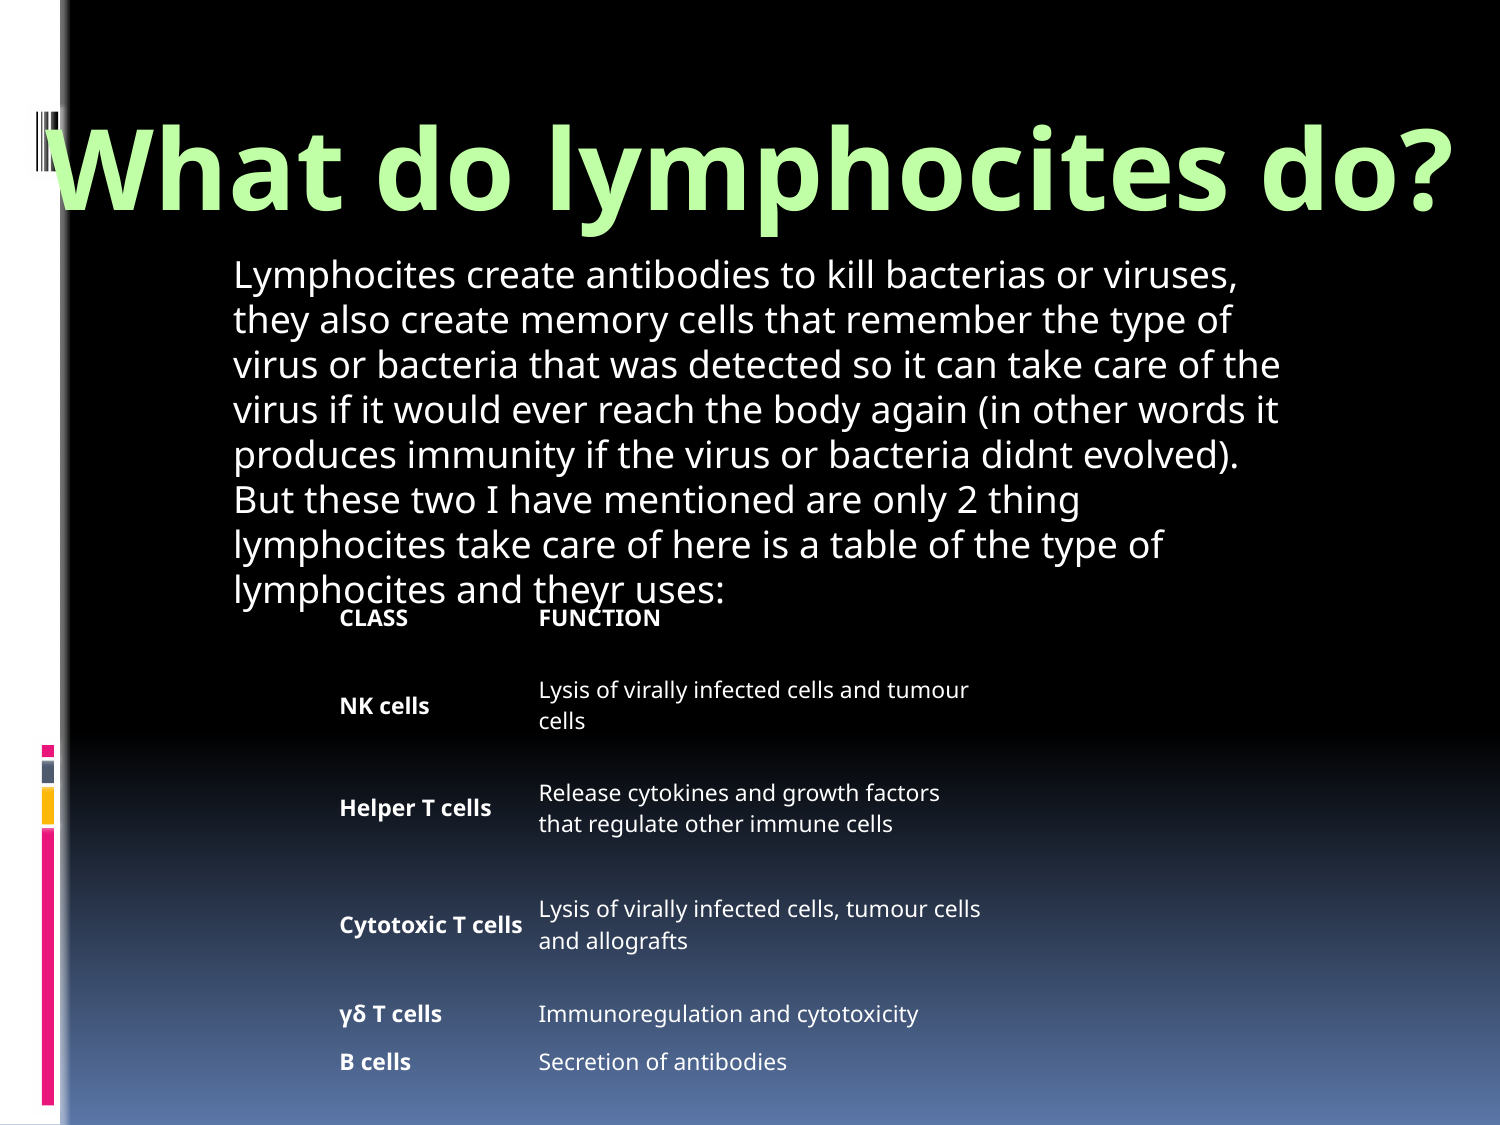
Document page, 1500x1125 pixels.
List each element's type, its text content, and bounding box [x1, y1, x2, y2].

table_cell Cytotoxic T cells [337, 866, 536, 983]
table_cell Release cytokines and growth factors that regulate other immune cells [536, 750, 986, 866]
table_cell γδ T cells [337, 983, 536, 1043]
table_header FUNCTION [536, 574, 986, 661]
text_box What do lymphocites do? [30, 89, 1471, 240]
table_cell Helper T cells [337, 750, 536, 866]
table_cell B cells [337, 1043, 536, 1076]
table_cell NK cells [337, 661, 536, 750]
table_cell Secretion of antibodies [536, 1043, 986, 1076]
table_cell Lysis of virally infected cells and tumour cells [536, 661, 986, 750]
table_header CLASS [337, 574, 536, 661]
table_cell Immunoregulation and cytotoxicity [536, 983, 986, 1043]
table_cell Lysis of virally infected cells, tumour cells and allografts [536, 866, 986, 983]
text_box Lymphocites create antibodies to kill bacterias or viruses, they also create memory cells that remember the type of virus or bacteria that was detected so it can take care of the virus if it would ever reach the body again (in other words it produces immunity if the virus or bacteria didnt evolved). But these two I have mentioned are only 2 thing lymphocites take care of here is a table of the type of lymphocites and theyr uses: [218, 243, 1317, 664]
